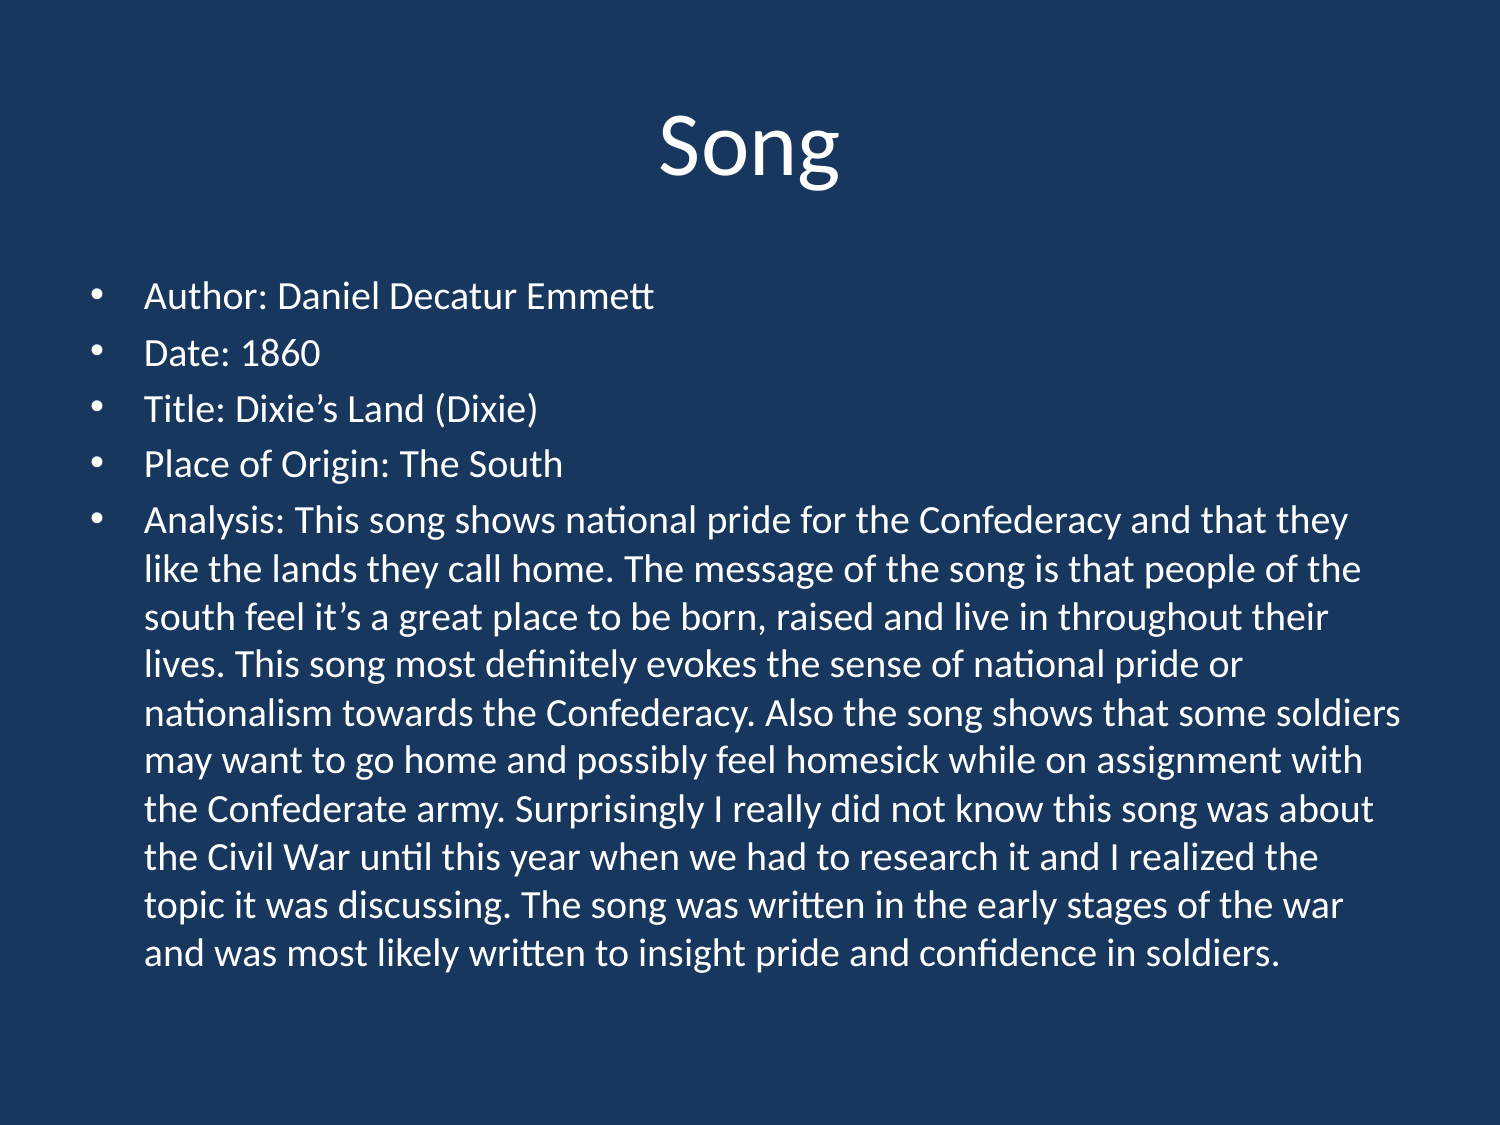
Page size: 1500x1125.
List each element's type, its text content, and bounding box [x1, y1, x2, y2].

list Author: Daniel Decatur Emmett Date: 1860 Title: Dixie’s Land (Dixie) Place of Origin: The South Analysis: This song shows national pride for the Confederacy and that they like the lands they call home. The message of the song is that people of the south feel it’s a great place to be born, raised and live in throughout their lives. This song most definitely evokes the sense of national pride or nationalism towards the Confederacy. Also the song shows that some soldiers may want to go home and possibly feel homesick while on assignment with the Confederate army. Surprisingly I really did not know this song was about the Civil War until this year when we had to research it and I realized the topic it was discussing. The song was written in the early stages of the war and was most likely written to insight pride and confidence in soldiers. [75, 262, 1425, 1005]
title Song [75, 45, 1425, 233]
